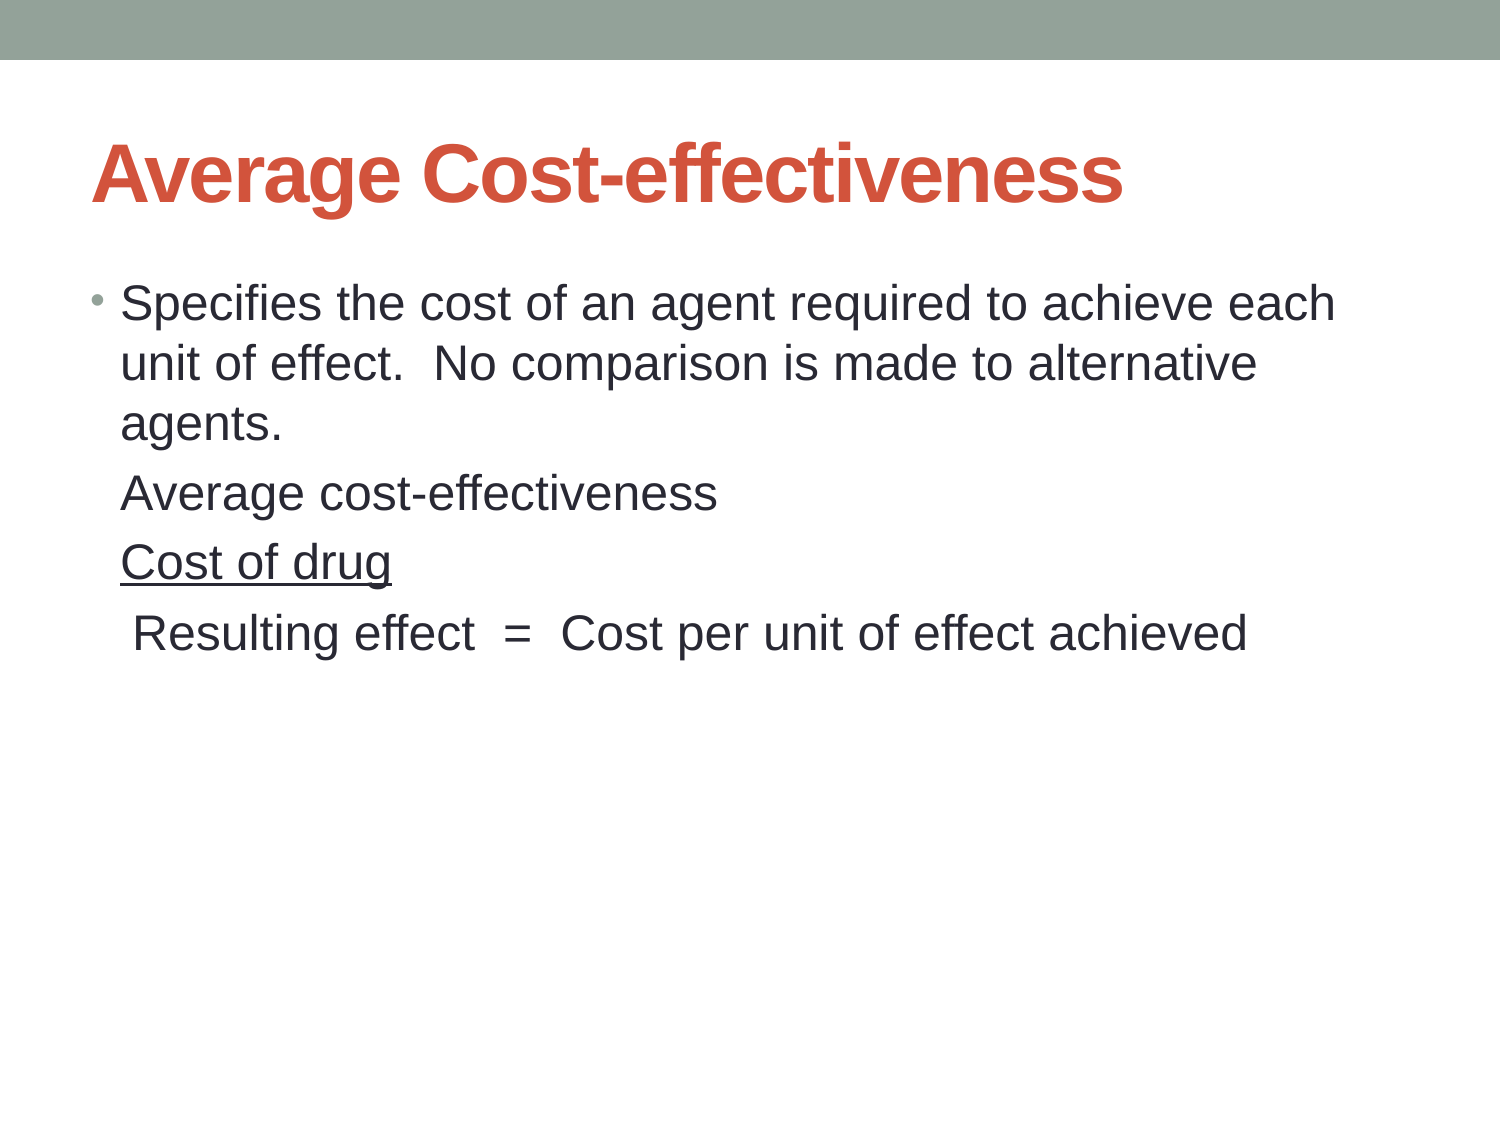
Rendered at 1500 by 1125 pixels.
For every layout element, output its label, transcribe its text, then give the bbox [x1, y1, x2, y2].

list Specifies the cost of an agent required to achieve each unit of effect. No comparison is made to alternative agents. Average cost-effectiveness Cost of drug Resulting effect = Cost per unit of effect achieved [75, 262, 1425, 1063]
title Average Cost-effectiveness [75, 87, 1425, 250]
